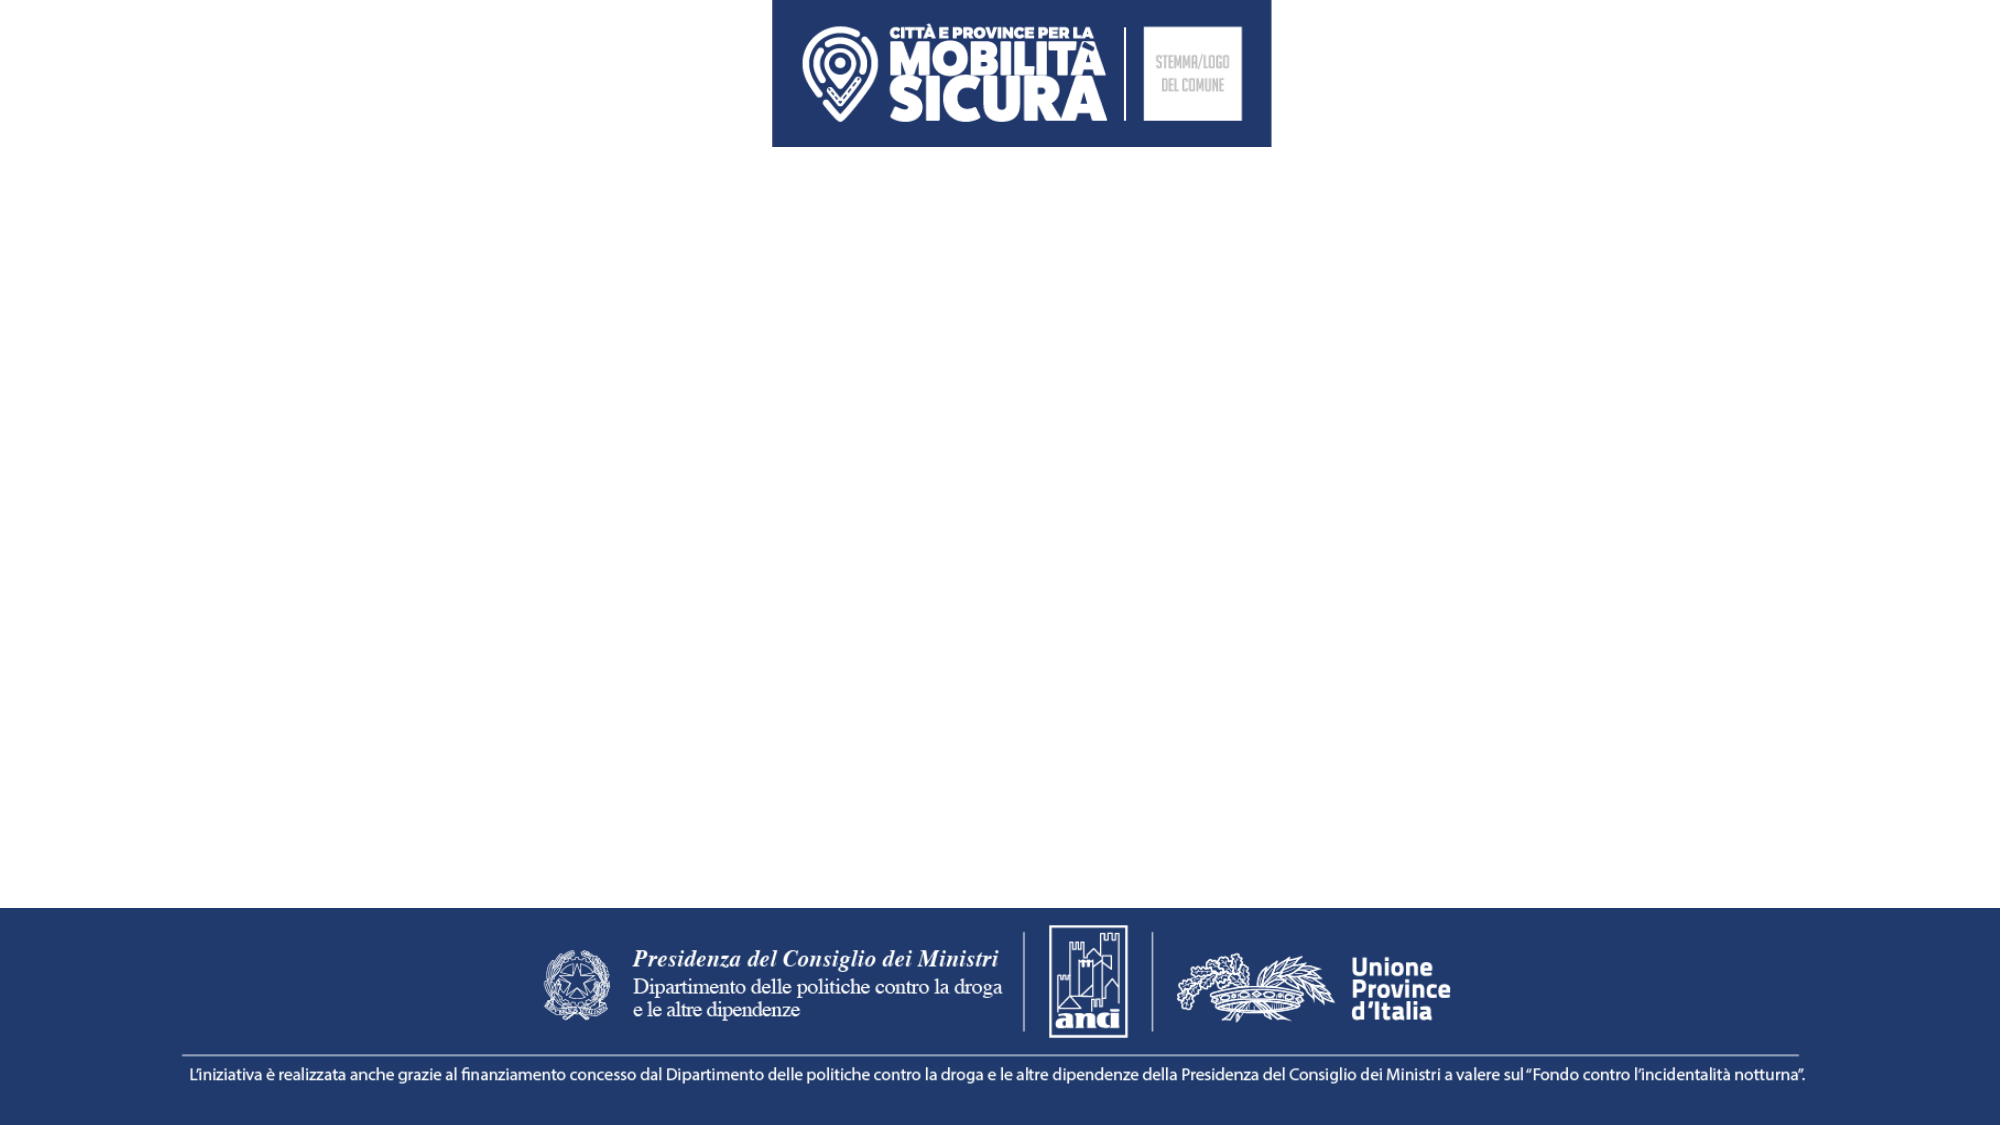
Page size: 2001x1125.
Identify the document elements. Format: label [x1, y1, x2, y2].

picture [772, 0, 1273, 147]
picture [0, 907, 2000, 1125]
